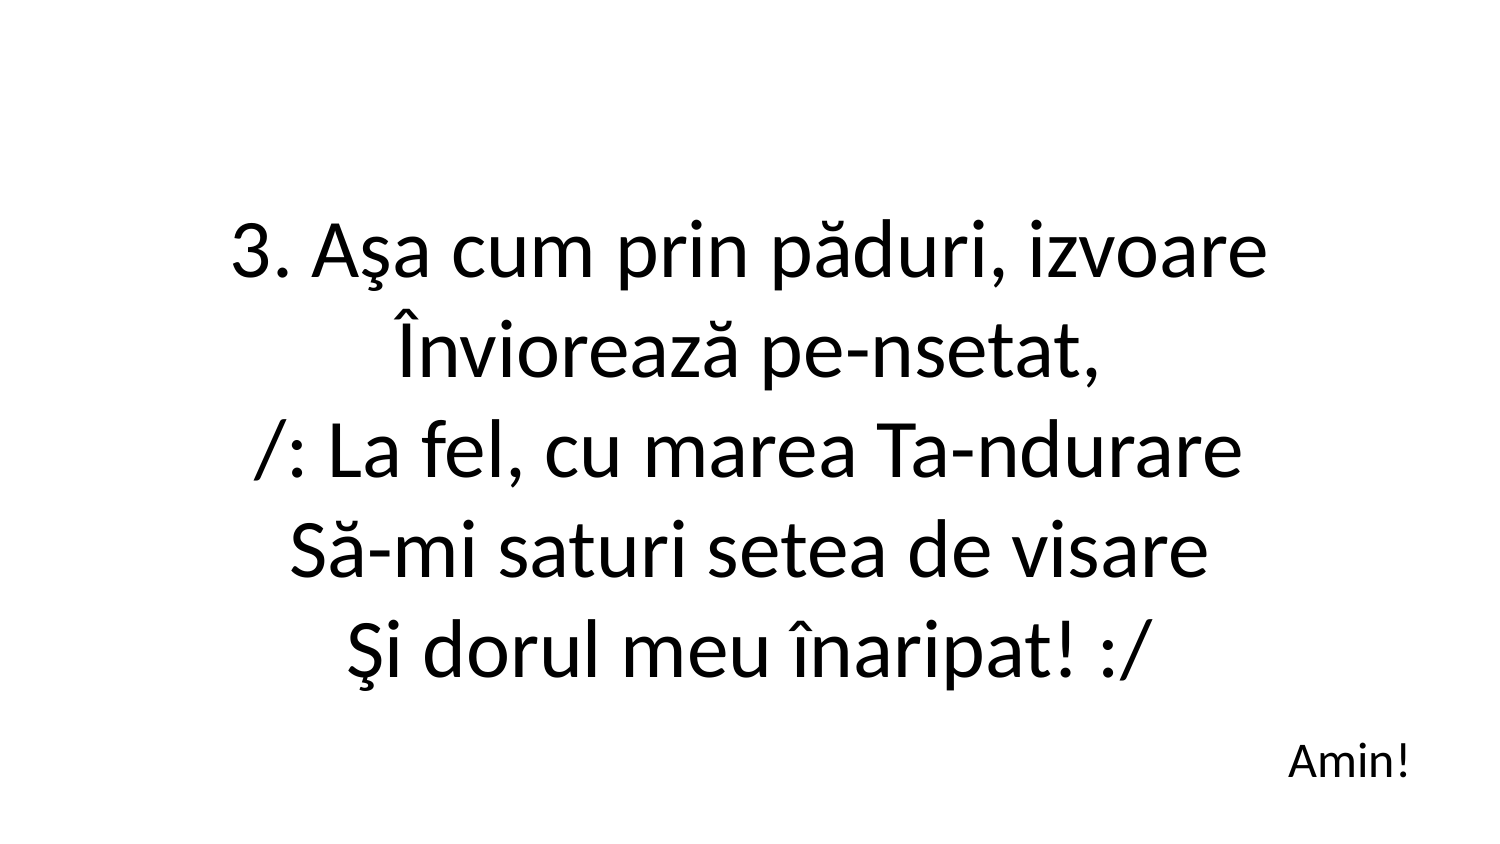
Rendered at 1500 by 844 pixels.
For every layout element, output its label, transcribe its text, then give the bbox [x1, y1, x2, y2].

text_box Amin! [1273, 674, 1427, 795]
text_box 3. Aşa cum prin păduri, izvoare Înviorează pe-nsetat, /: La fel, cu marea Ta-ndurare Să-mi saturi setea de visare Şi dorul meu înaripat! :/ [214, 142, 1285, 702]
